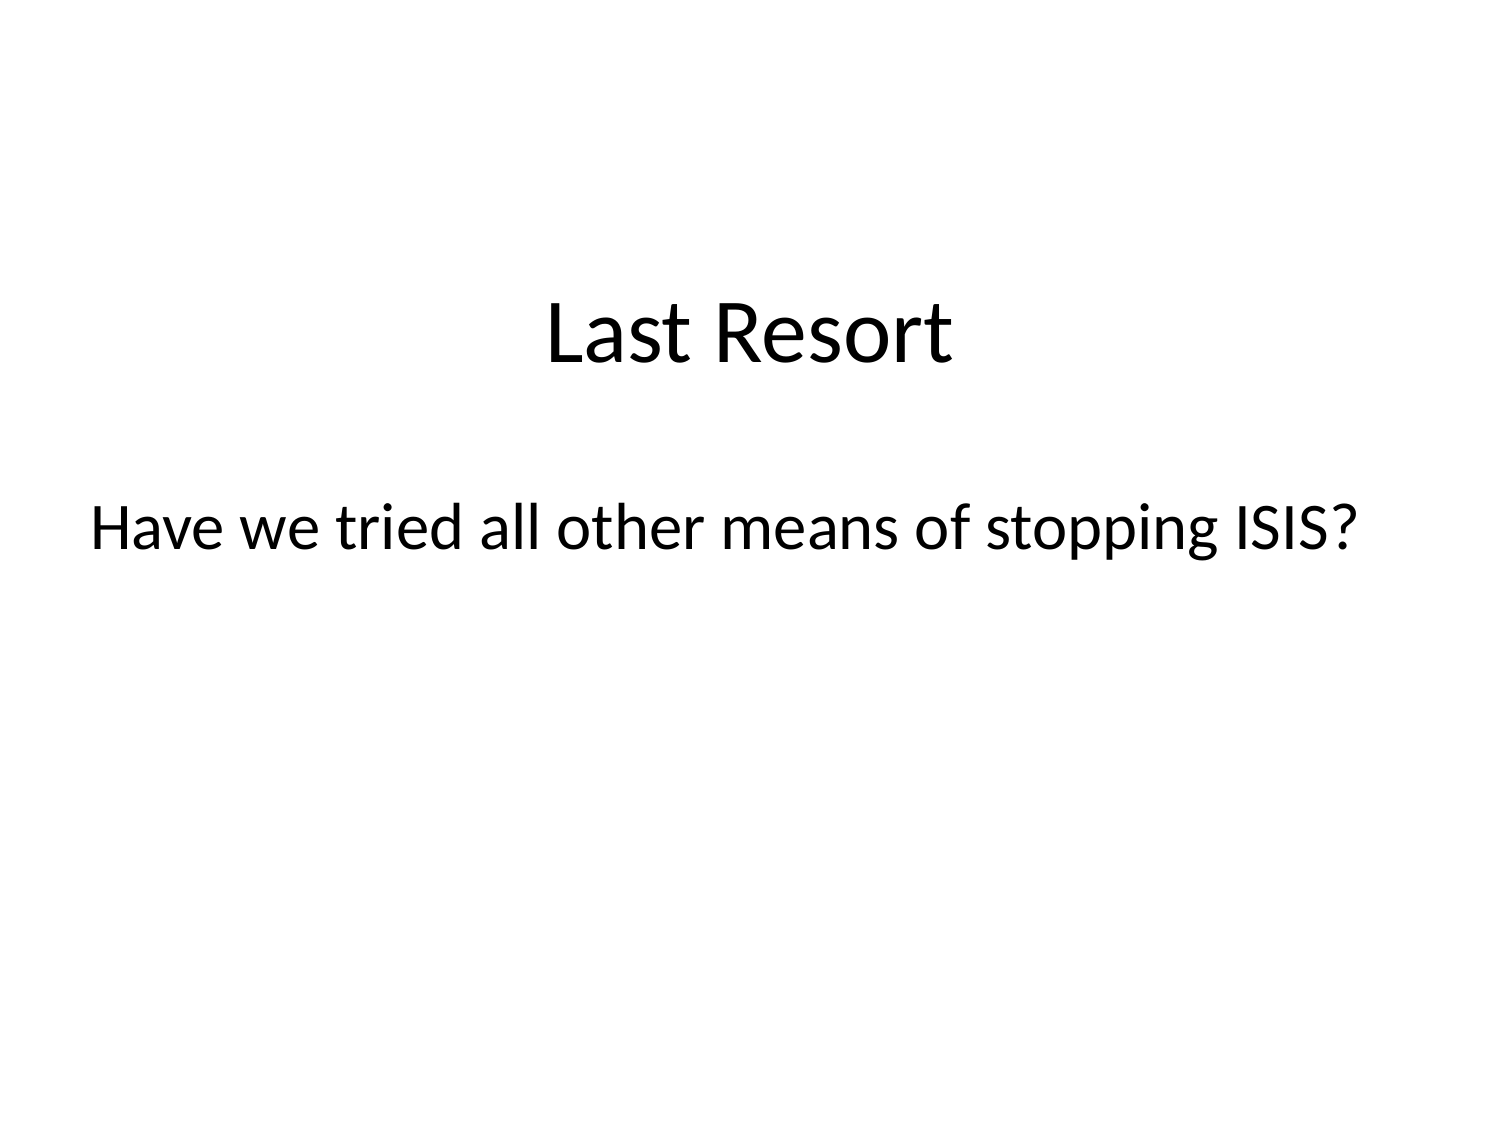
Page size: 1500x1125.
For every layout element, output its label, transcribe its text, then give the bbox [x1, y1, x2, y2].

title Last Resort [75, 232, 1425, 421]
list Have we tried all other means of stopping ISIS? [75, 475, 1425, 1005]
